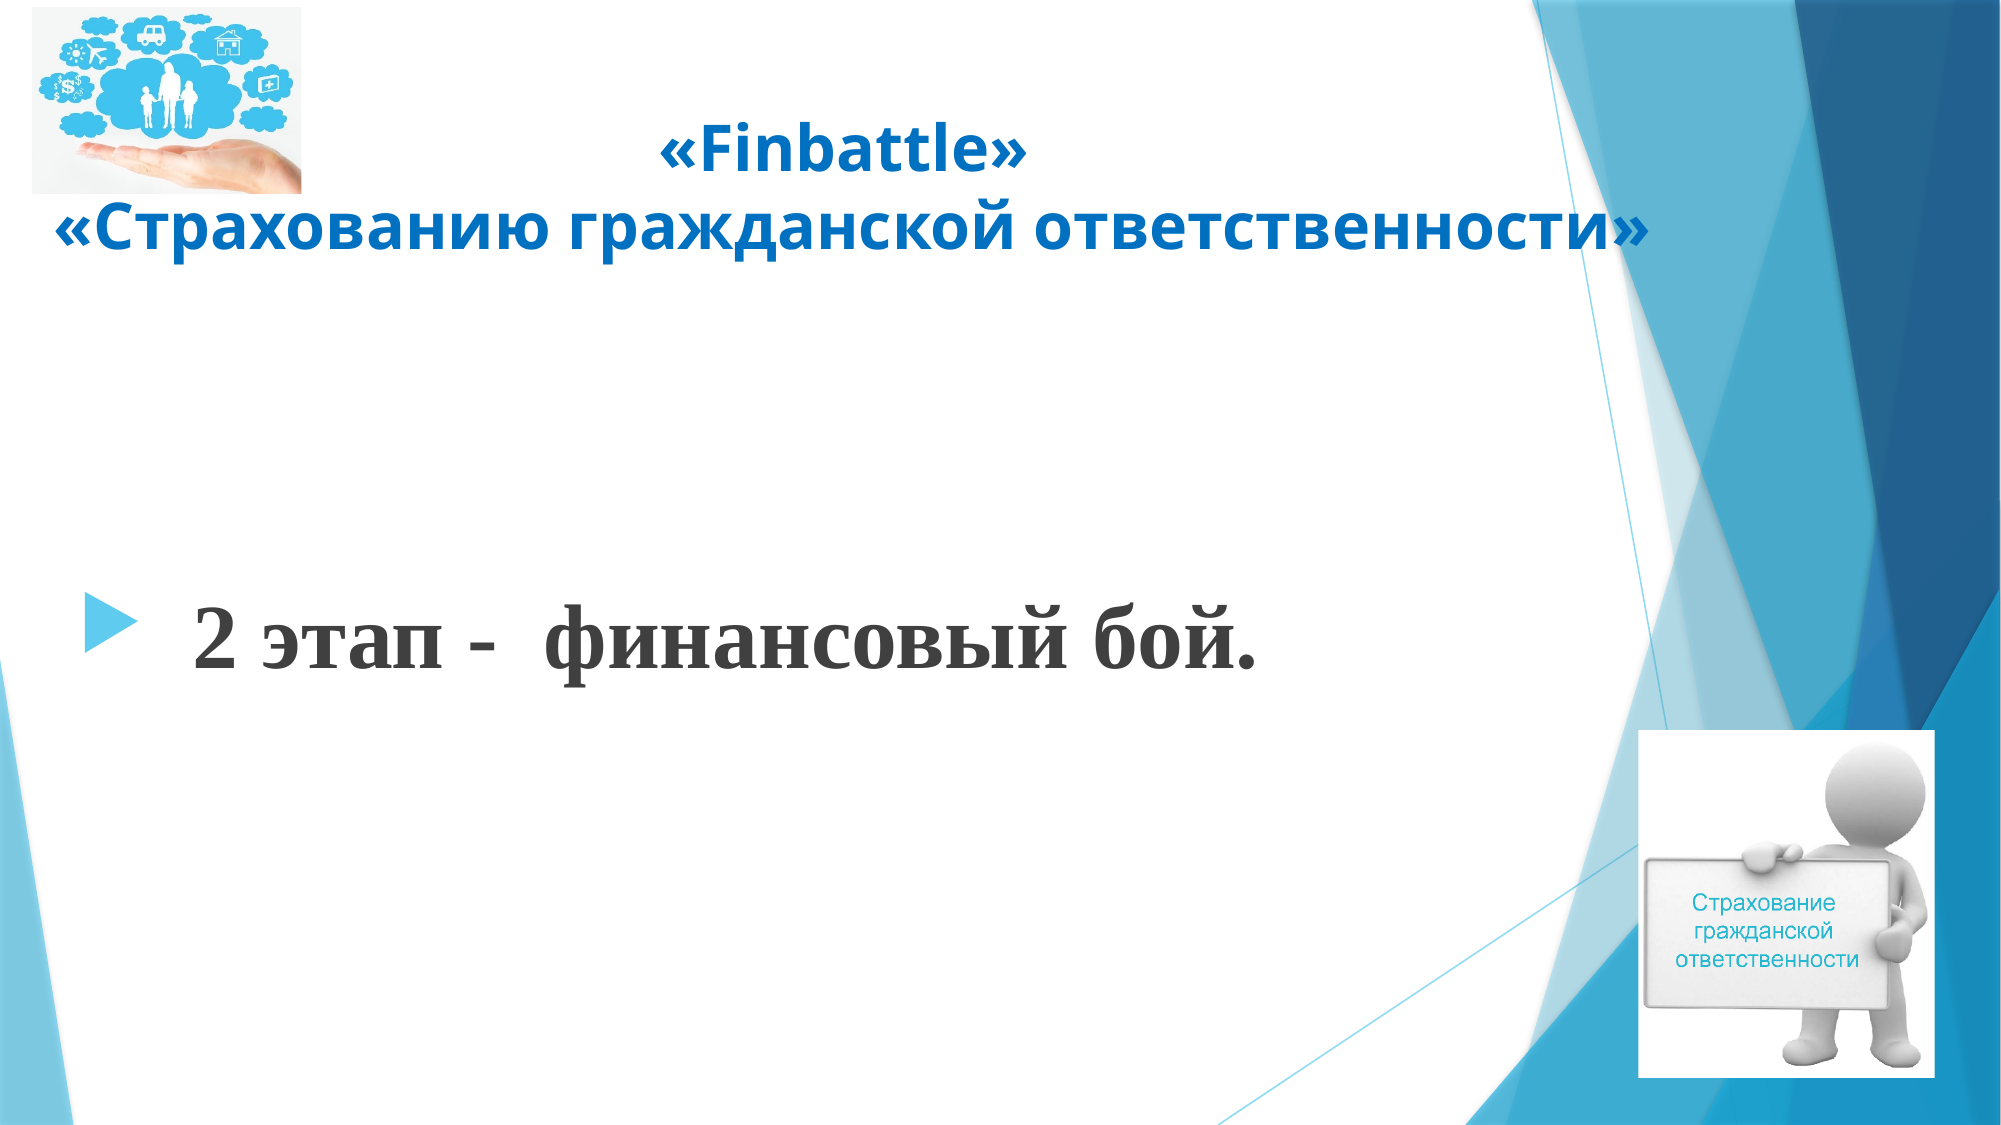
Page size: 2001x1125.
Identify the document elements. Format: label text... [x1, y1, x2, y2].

picture [31, 6, 302, 194]
list 2 этап - финансовый бой. [63, 438, 1673, 844]
picture [1637, 729, 1936, 1078]
title «Finbattle» «Страхованию гражданской ответственности» [31, 99, 1673, 317]
